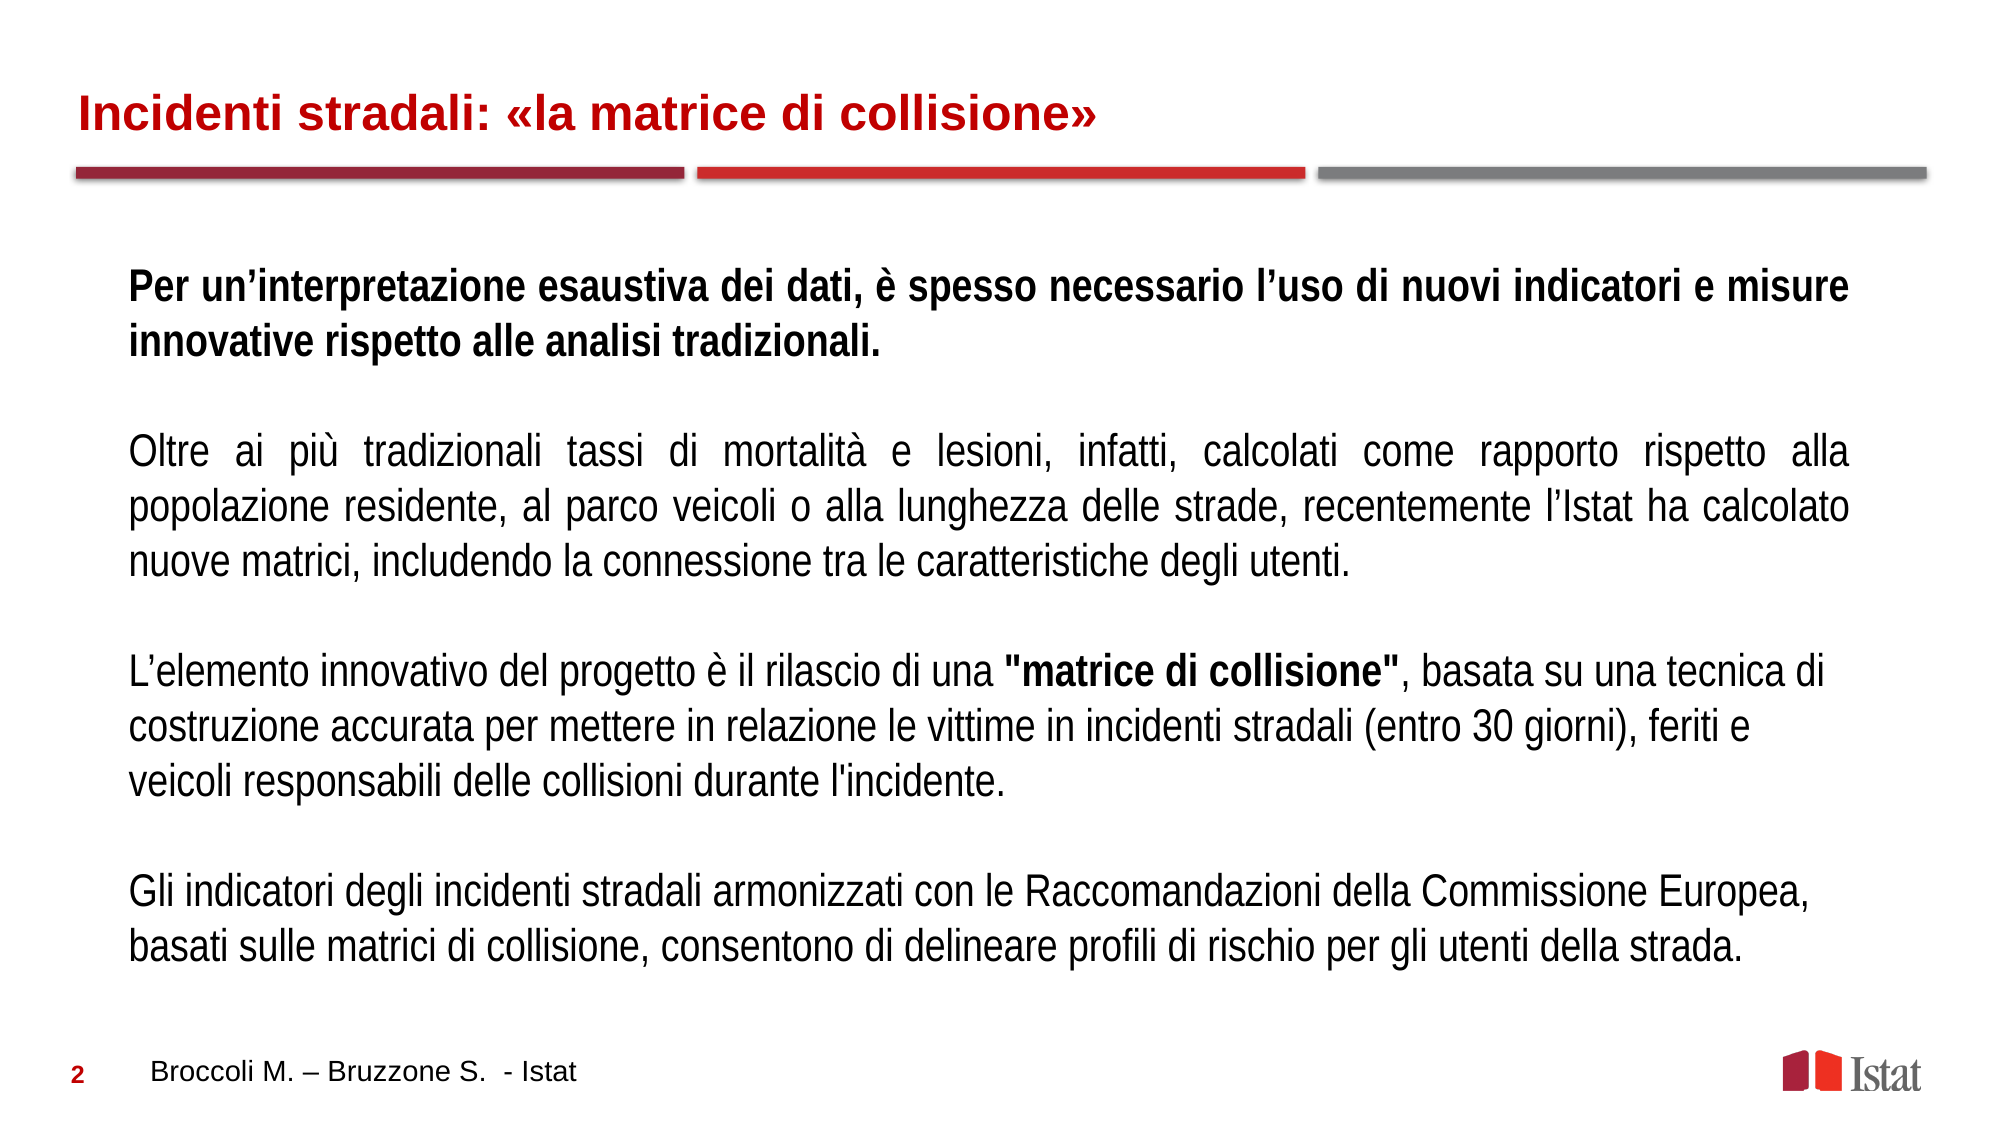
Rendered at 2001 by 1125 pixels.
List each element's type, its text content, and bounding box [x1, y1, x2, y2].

list Incidenti stradali: «la matrice di collisione» [77, 80, 1926, 135]
text_box 2 [36, 1040, 119, 1107]
text_box Per un’interpretazione esaustiva dei dati, è spesso necessario l’uso di nuovi indicatori e misure innovative rispetto alle analisi tradizionali. Oltre ai più tradizionali tassi di mortalità e lesioni, infatti, calcolati come rapporto rispetto alla popolazione residente, al parco veicoli o alla lunghezza delle strade, recentemente l’Istat ha calcolato nuove matrici, includendo la connessione tra le caratteristiche degli utenti. L’elemento innovativo del progetto è il rilascio di una "matrice di collisione", basata su una tecnica di costruzione accurata per mettere in relazione le vittime in incidenti stradali (entro 30 giorni), feriti e veicoli responsabili delle collisioni durante l'incidente. Gli indicatori degli incidenti stradali armonizzati con le Raccomandazioni della Commissione Europea, basati sulle matrici di collisione, consentono di delineare profili di rischio per gli utenti della strada. [114, 248, 1866, 978]
